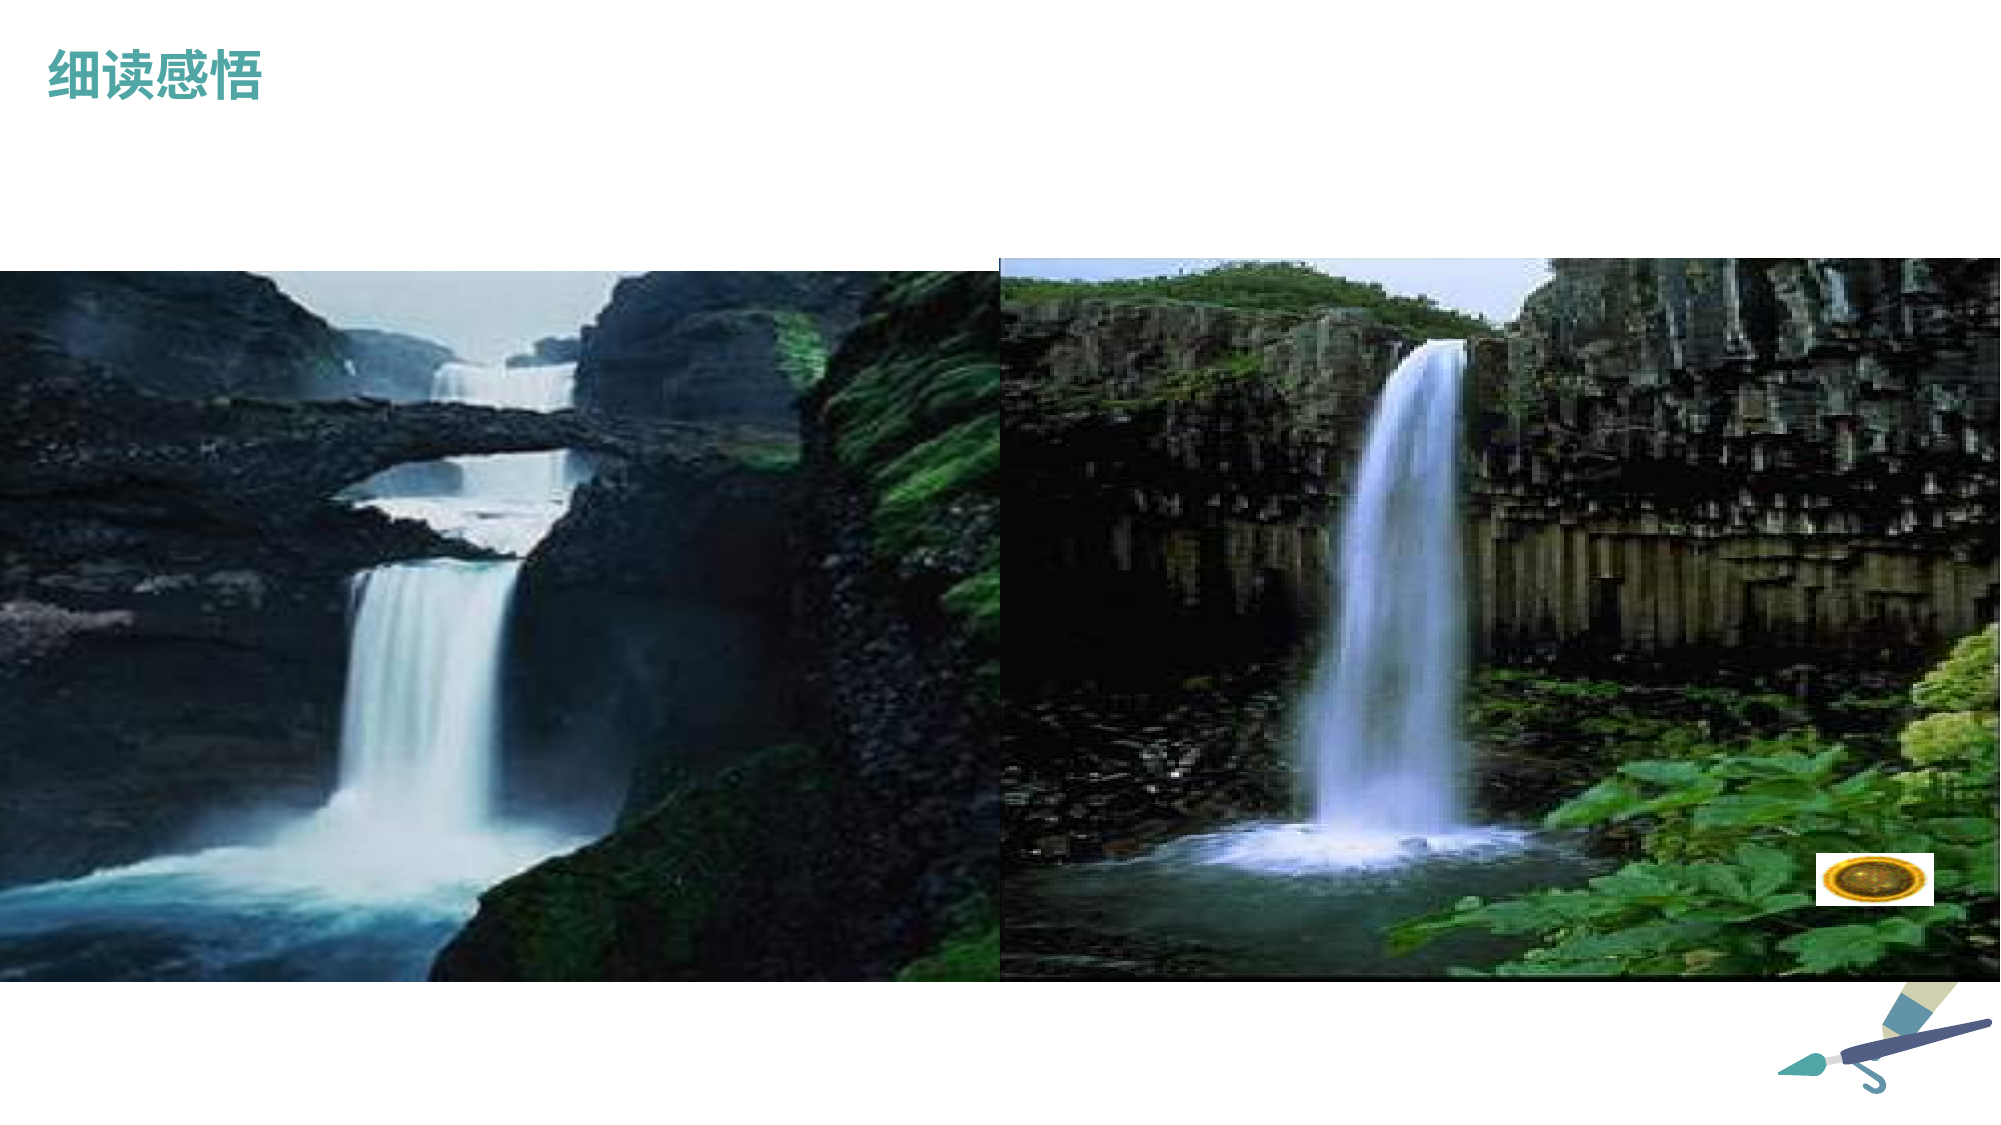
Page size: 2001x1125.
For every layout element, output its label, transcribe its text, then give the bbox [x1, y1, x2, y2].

picture [0, 257, 2000, 982]
text_box 细读感悟 [32, 33, 347, 114]
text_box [1811, 982, 1974, 1125]
